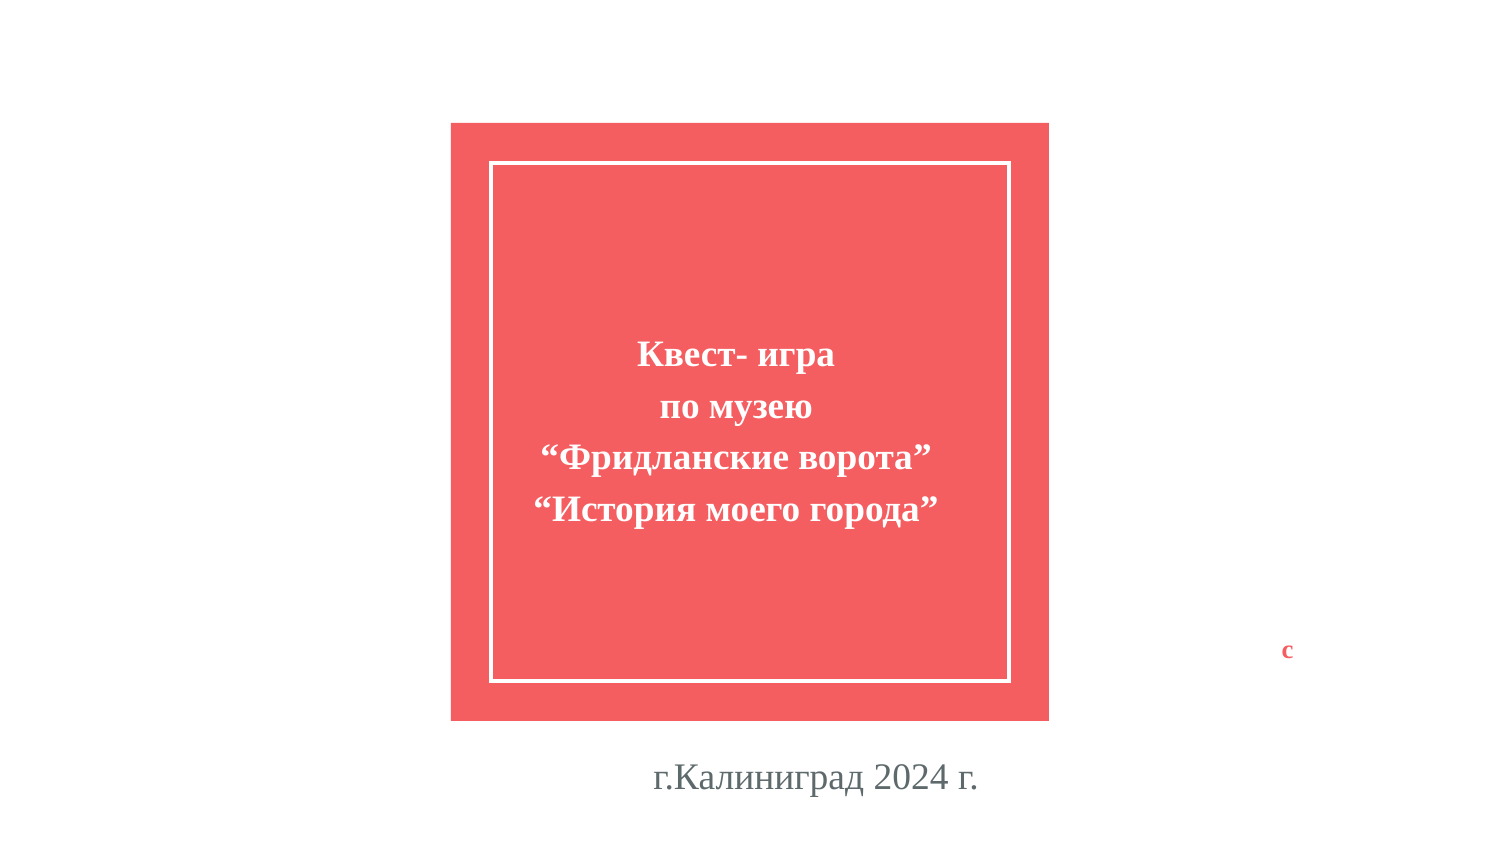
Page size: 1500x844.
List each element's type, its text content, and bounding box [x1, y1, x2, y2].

title Квест- игра по музею “Фридланские ворота” “История моего города” [506, 211, 966, 549]
text_box г.Калиниград 2024 г. [557, 736, 1075, 844]
subtitle с [1075, 548, 1500, 679]
